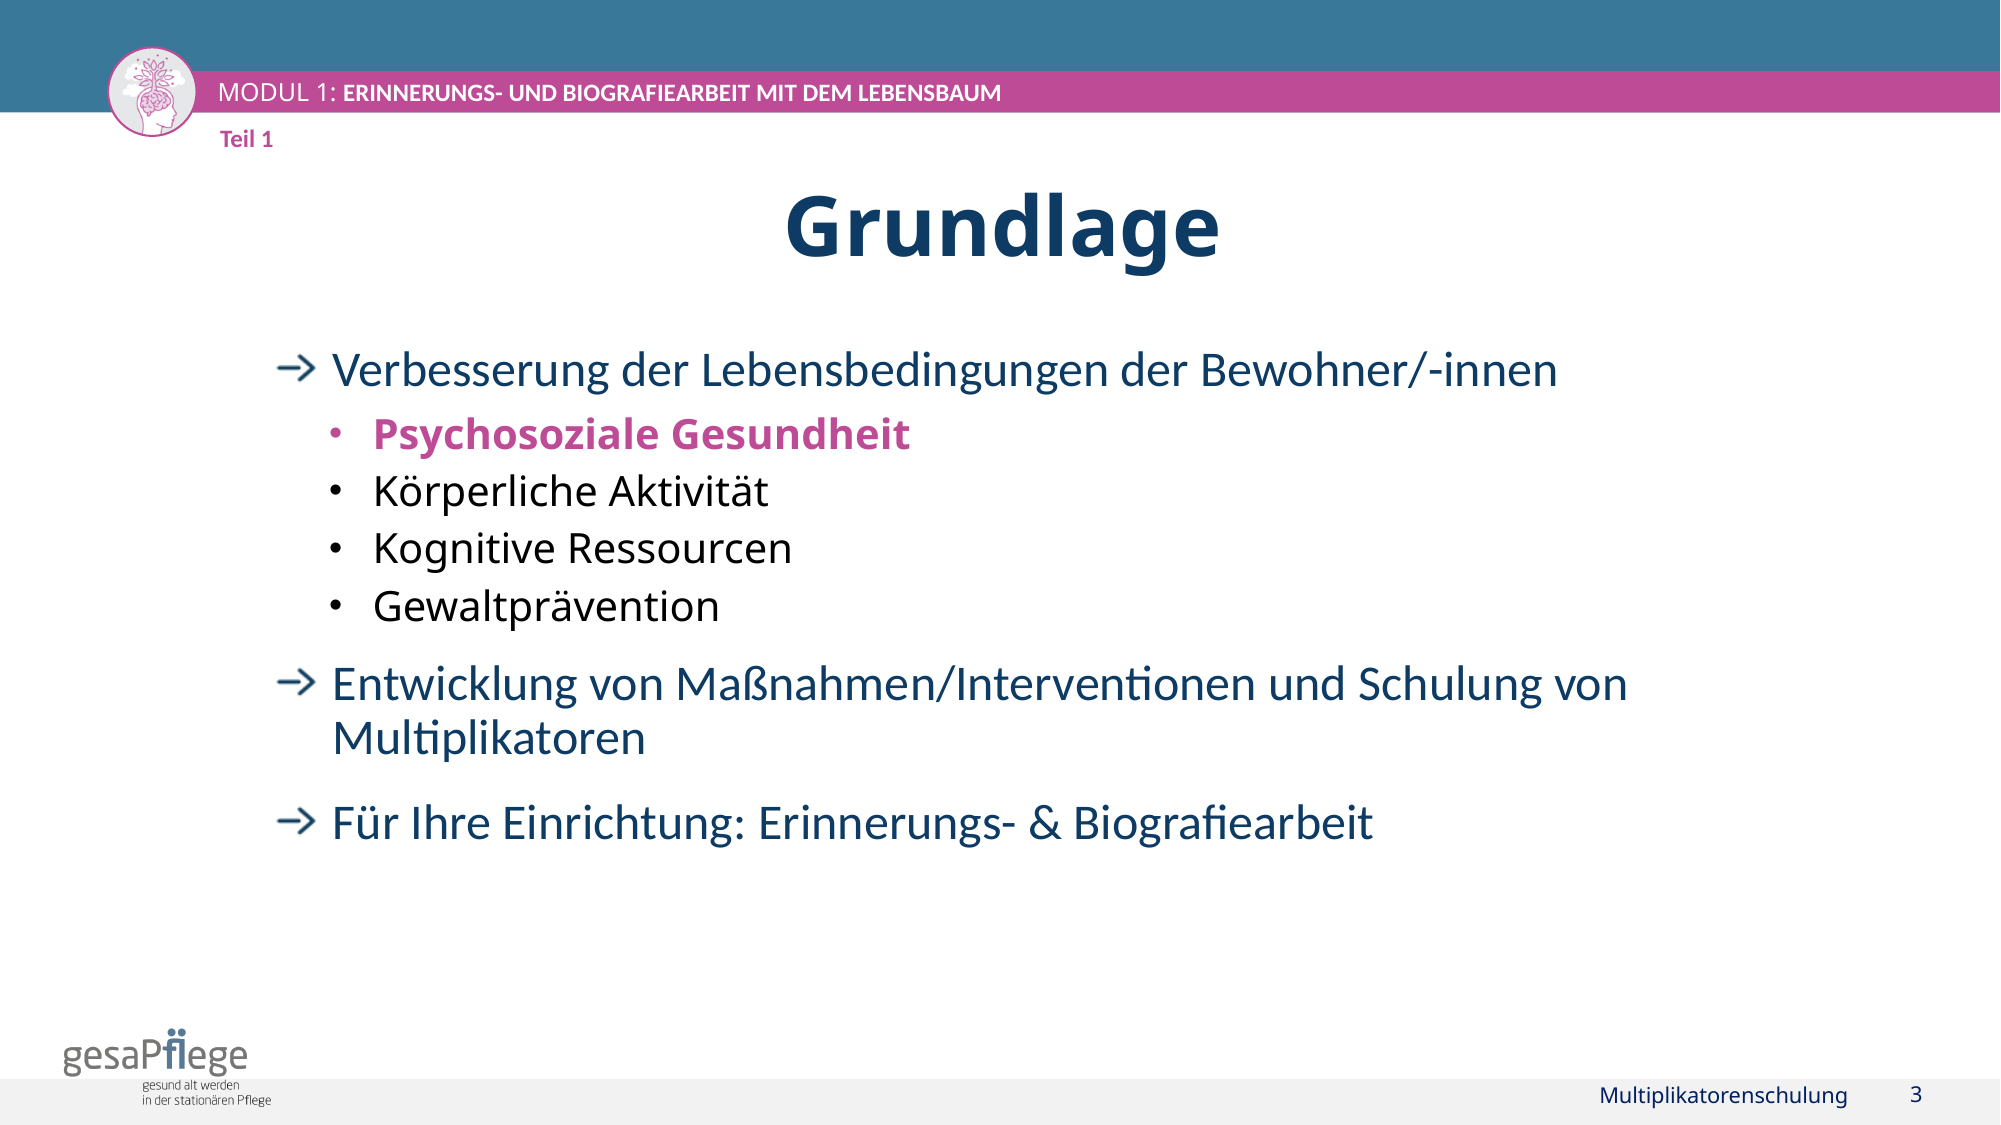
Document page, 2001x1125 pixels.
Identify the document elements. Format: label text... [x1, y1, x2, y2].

list Teil 1 [208, 120, 428, 153]
slide_number 3 [1863, 1076, 1938, 1114]
title Grundlage [214, 184, 1792, 279]
list Verbesserung der Lebensbedingungen der Bewohner/-innen Psychosoziale Gesundheit Körperliche Aktivität Kognitive Ressourcen Gewaltprävention Entwicklung von Maßnahmen/Interventionen und Schulung von Multiplikatoren Für Ihre Einrichtung: Erinnerungs- & Biografiearbeit [214, 342, 1792, 993]
footer Multiplikatorenschulung [1111, 1076, 1863, 1114]
picture [62, 1027, 272, 1108]
